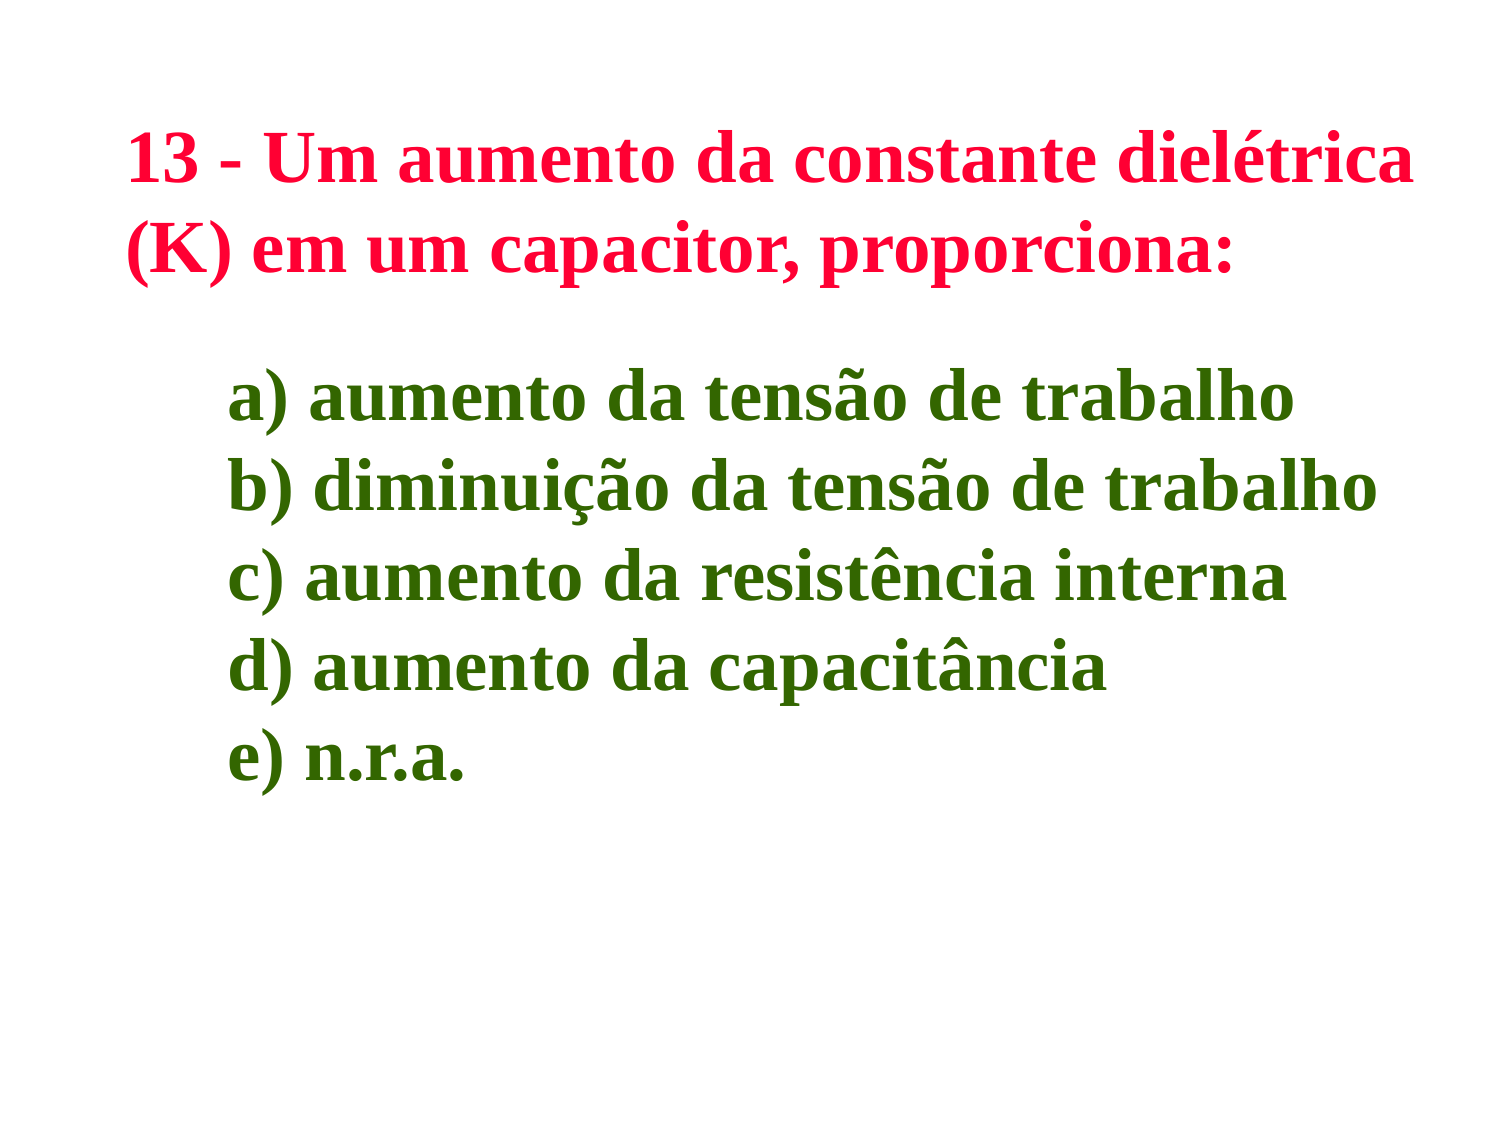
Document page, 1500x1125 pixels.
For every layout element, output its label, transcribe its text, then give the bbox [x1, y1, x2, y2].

text_box 13 - Um aumento da constante dielétrica (K) em um capacitor, proporciona: [109, 99, 1432, 295]
text_box a) aumento da tensão de trabalho b) diminuição da tensão de trabalho c) aumento da resistência interna d) aumento da capacitância e) n.r.a. [212, 337, 1395, 803]
